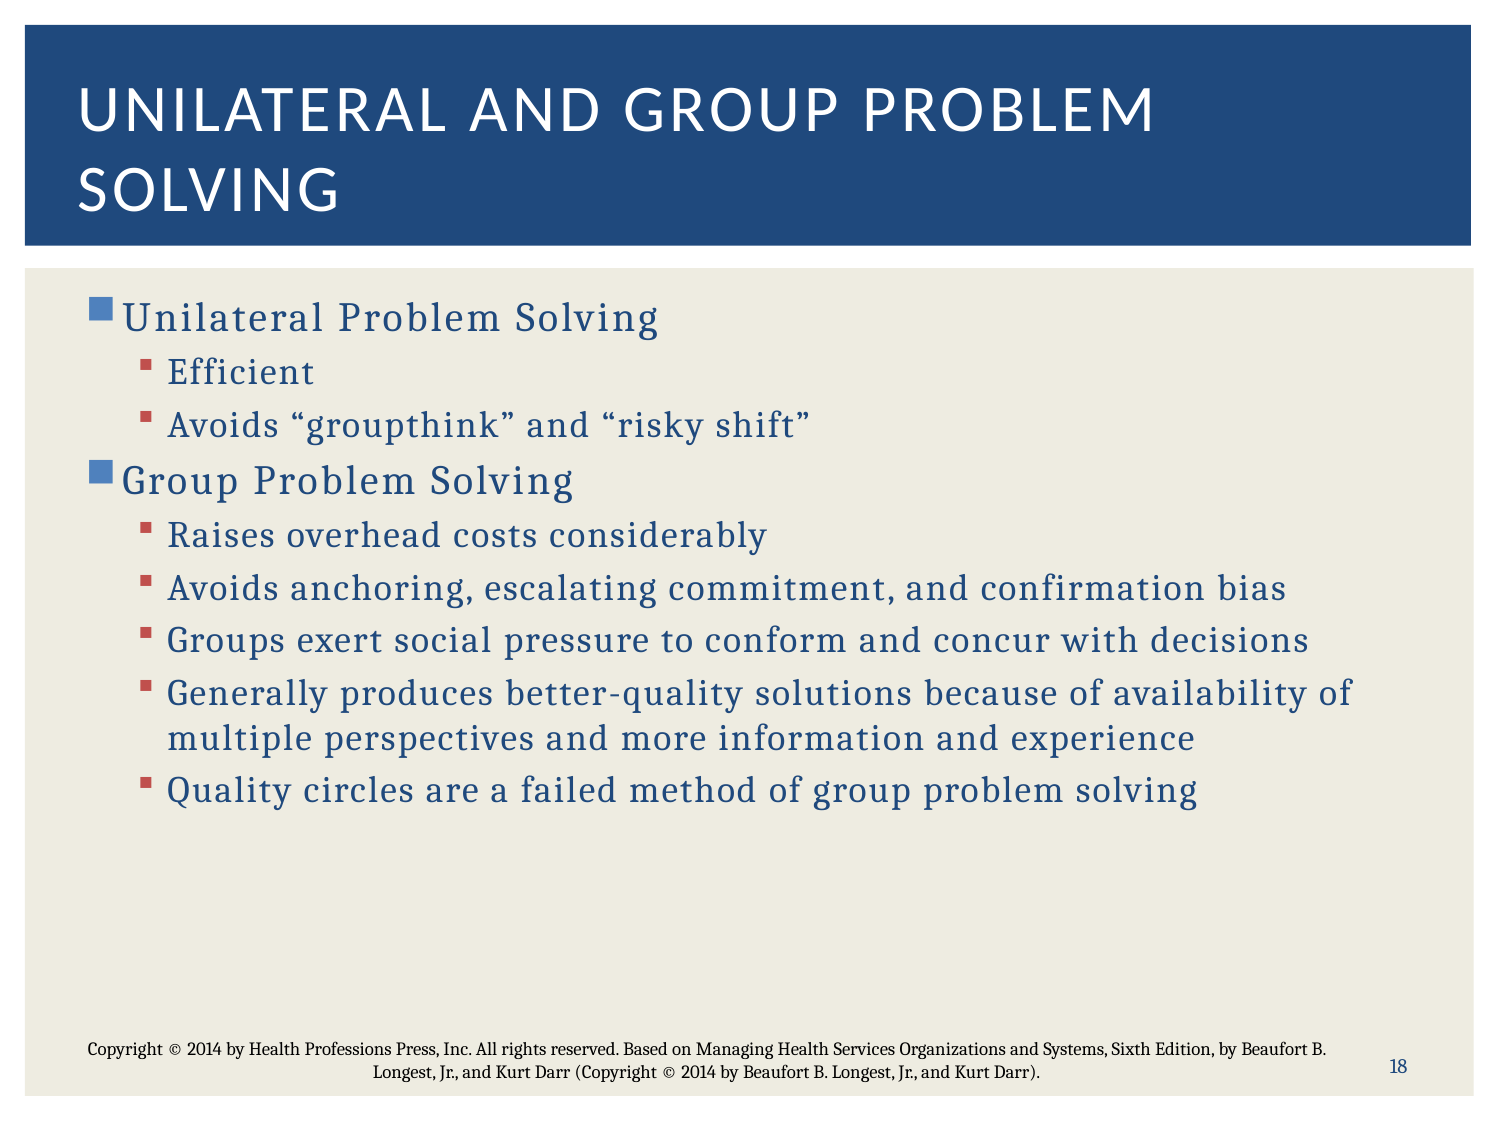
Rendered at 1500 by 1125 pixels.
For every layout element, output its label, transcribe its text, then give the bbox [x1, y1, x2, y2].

title Unilateral and Group Problem Solving [62, 58, 1438, 232]
list Unilateral Problem Solving Efficient Avoids “groupthink” and “risky shift” Group Problem Solving Raises overhead costs considerably Avoids anchoring, escalating commitment, and confirmation bias Groups exert social pressure to conform and concur with decisions Generally produces better-quality solutions because of availability of multiple perspectives and more information and experience Quality circles are a failed method of group problem solving [62, 281, 1442, 1005]
slide_number 18 [1349, 1041, 1448, 1089]
